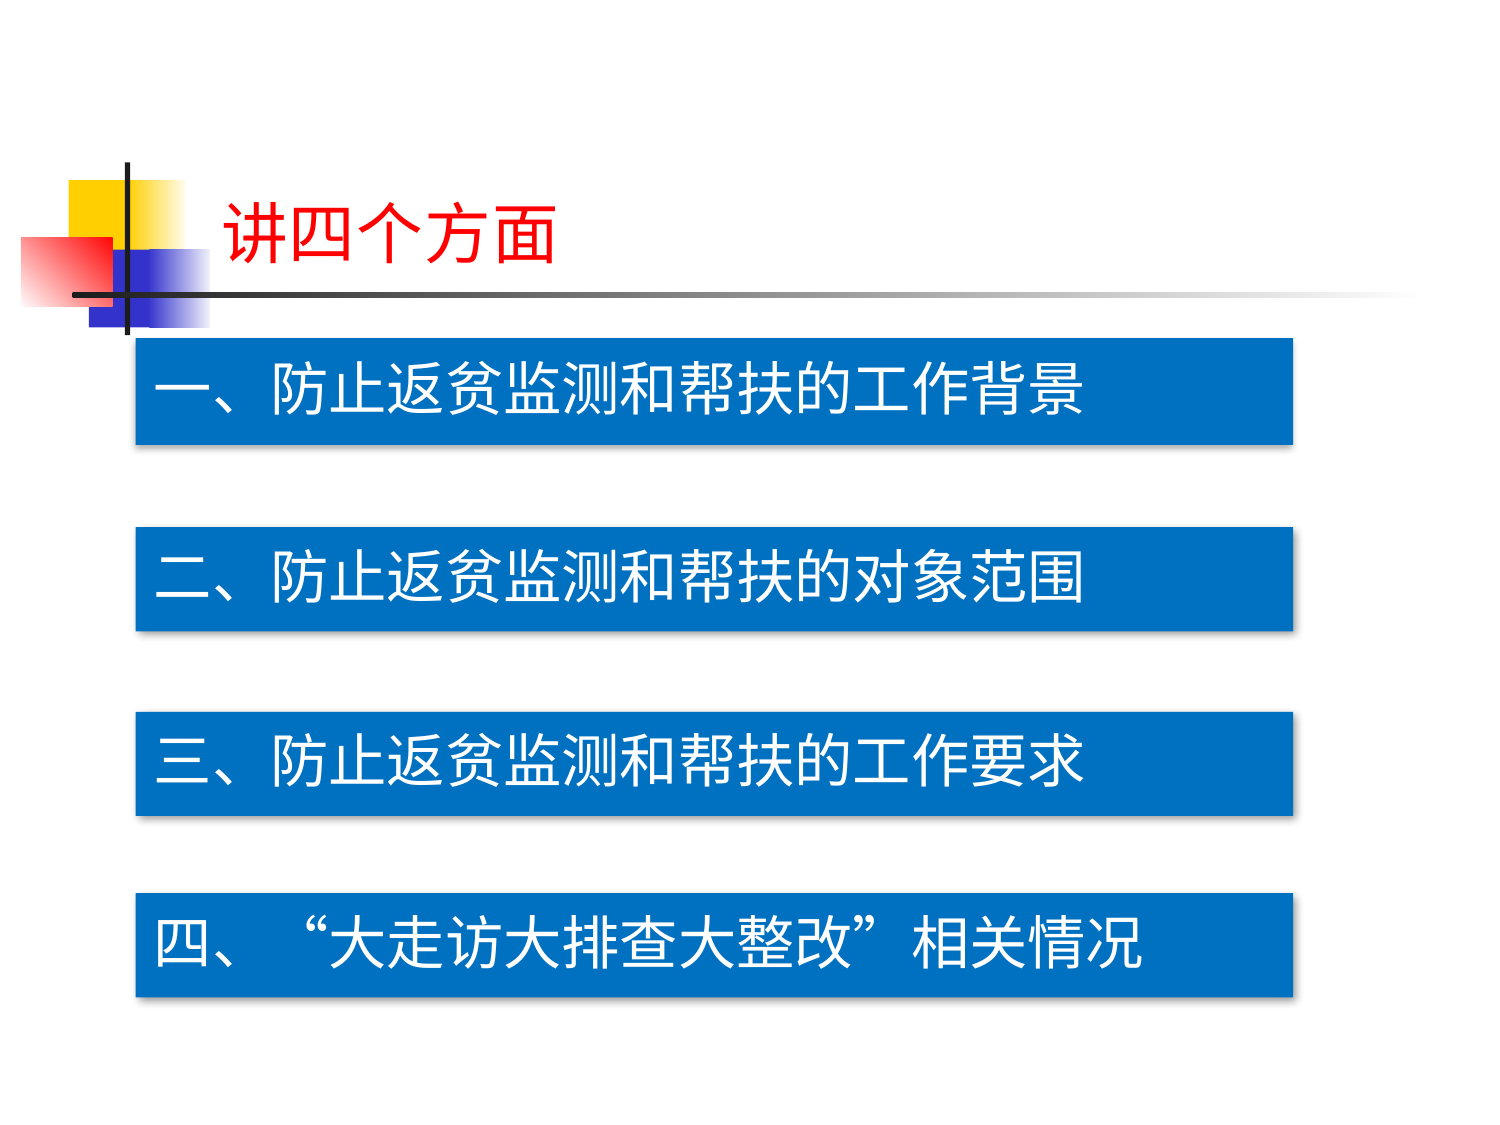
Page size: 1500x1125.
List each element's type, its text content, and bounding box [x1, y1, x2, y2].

text_box 三、防止返贫监测和帮扶的工作要求 [135, 711, 1294, 816]
list [135, 149, 1321, 1007]
text_box 一、防止返贫监测和帮扶的工作背景 [135, 338, 1294, 445]
text_box 二、防止返贫监测和帮扶的对象范围 [135, 527, 1294, 632]
text_box 四、“大走访大排查大整改”相关情况 [135, 893, 1294, 998]
text_box 讲四个方面 [206, 184, 1223, 280]
